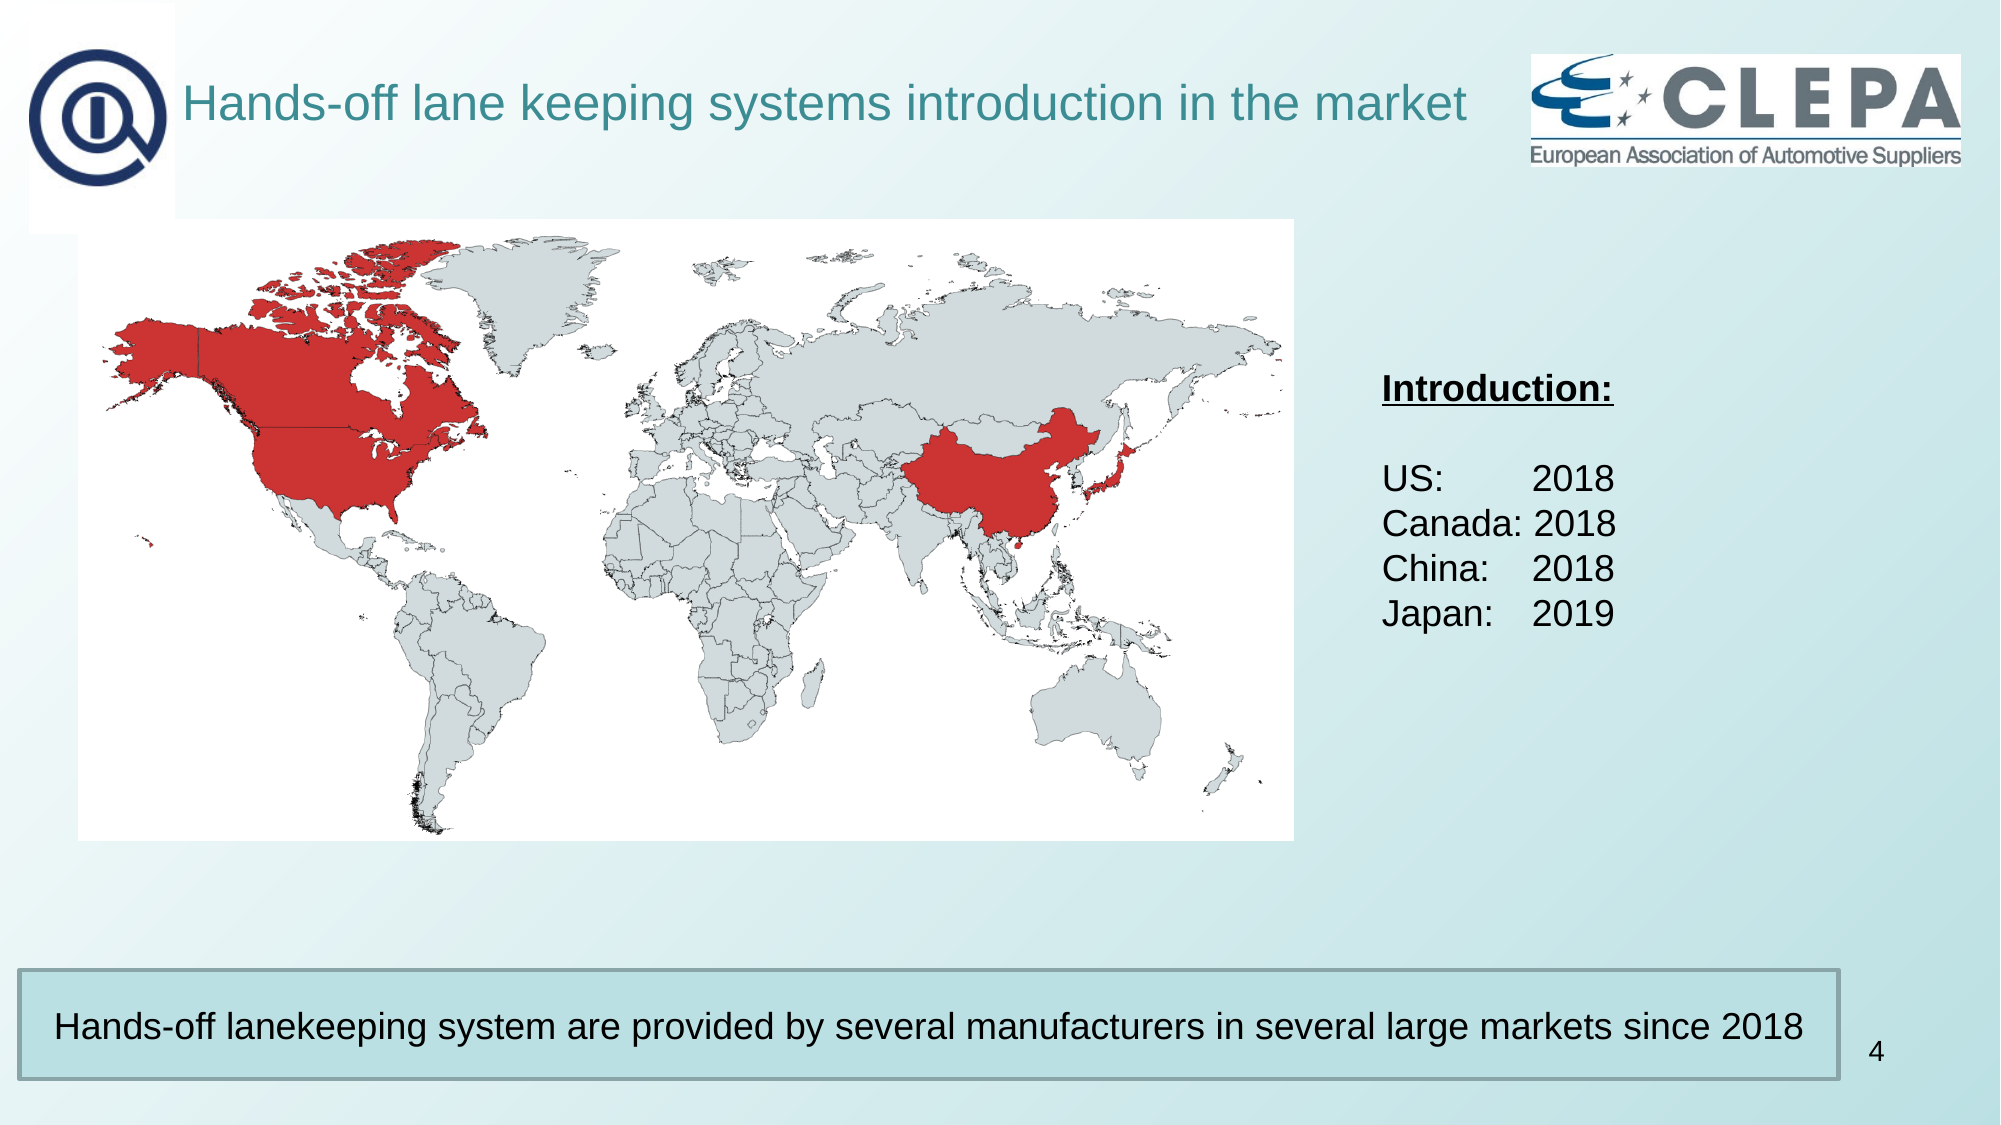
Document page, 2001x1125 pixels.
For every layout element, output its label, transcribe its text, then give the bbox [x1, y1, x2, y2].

text_box Hands-off lanekeeping system are provided by several manufacturers in several large markets since 2018 [17, 968, 1841, 1081]
slide_number 4 [1433, 1024, 1901, 1103]
text_box Introduction: US: 2018 Canada: 2018 China: 2018 Japan: 2019 [1367, 356, 1818, 687]
picture [29, 3, 175, 62]
title Hands-off lane keeping systems introduction in the market [0, 62, 1726, 251]
picture [1531, 54, 1961, 167]
picture [78, 219, 1294, 841]
